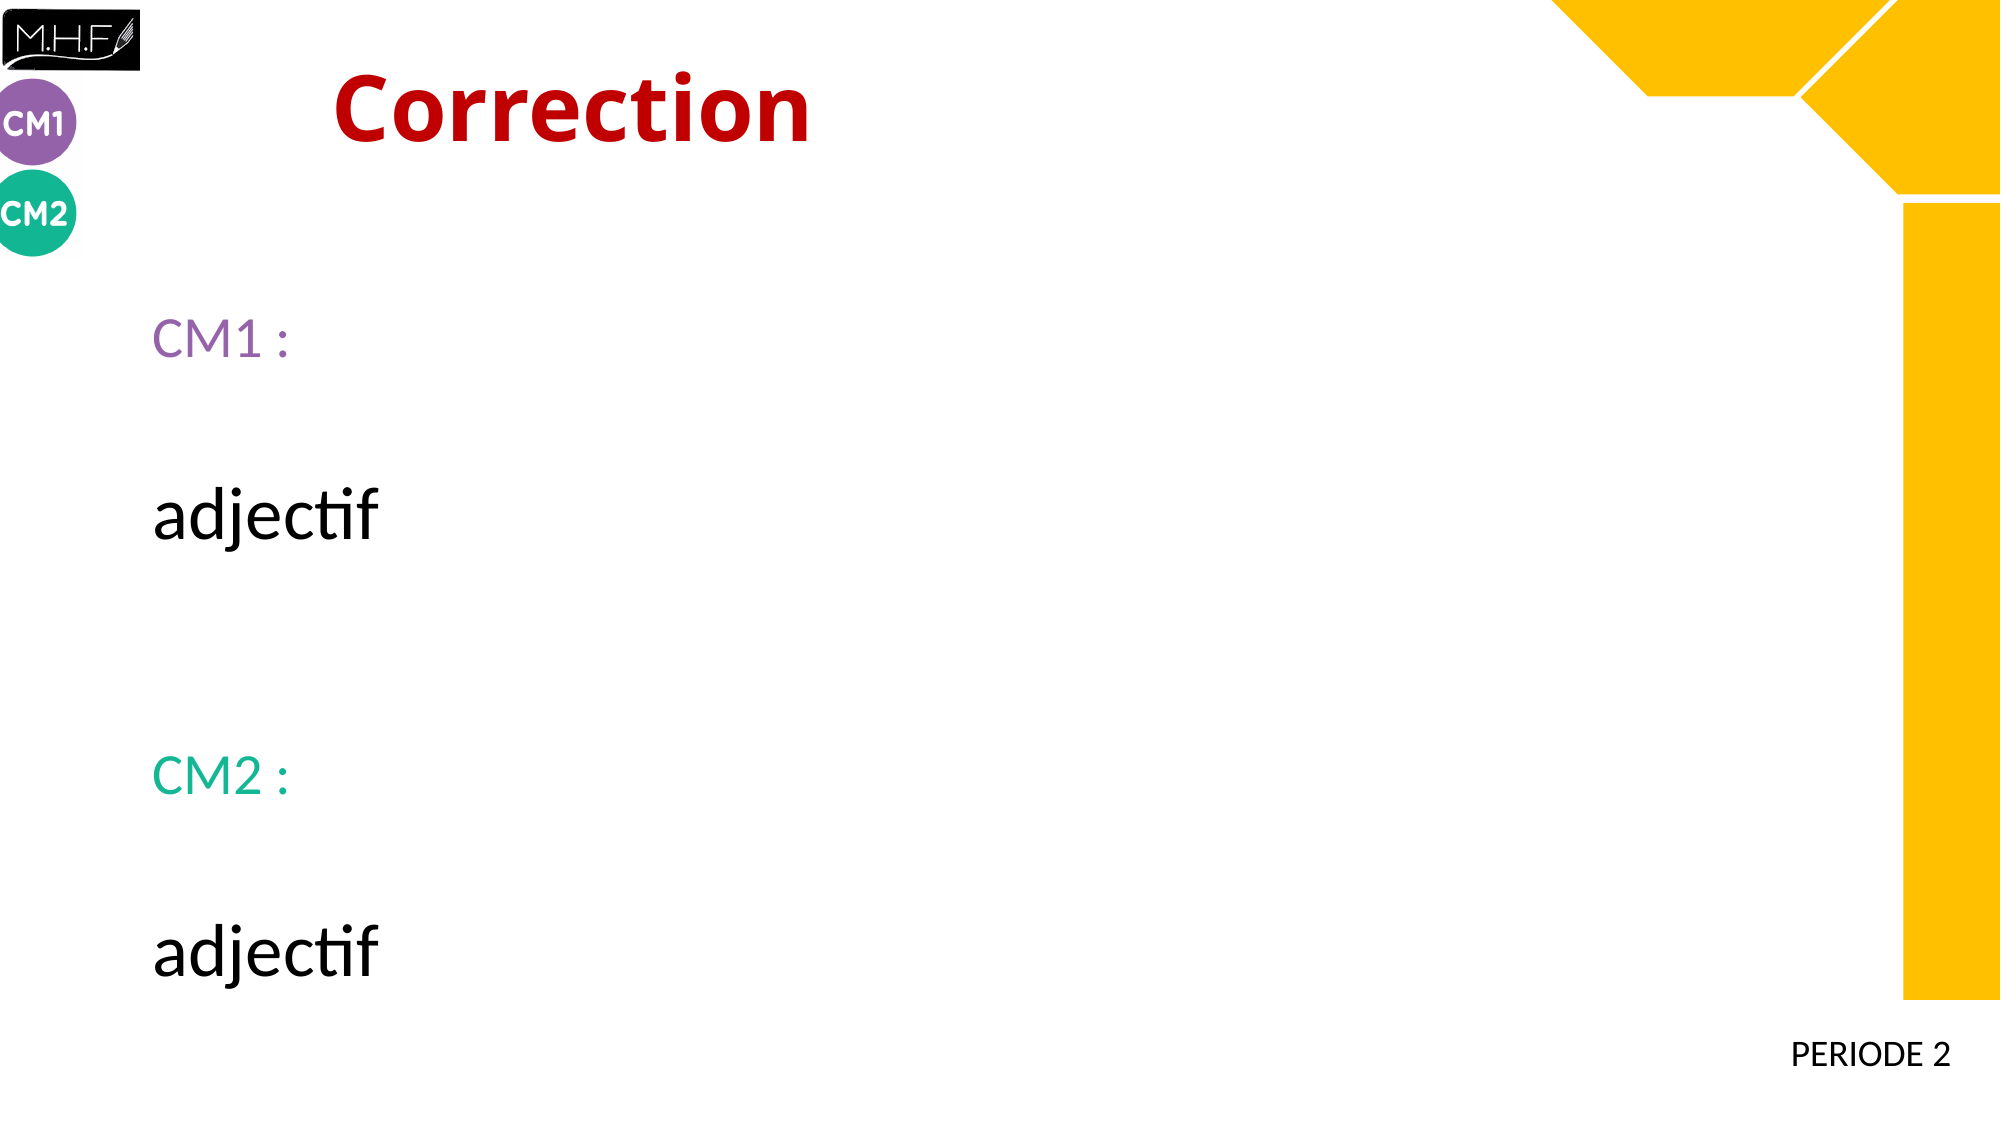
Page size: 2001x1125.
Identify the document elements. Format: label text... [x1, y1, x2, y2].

text_box PERIODE 2 [1362, 1021, 1967, 1125]
title Correction [316, 3, 1863, 221]
text_box [1799, 0, 2000, 196]
list CM1 : adjectif CM2 : adjectif [137, 299, 1863, 1037]
picture [0, 7, 140, 259]
text_box [1549, 0, 1892, 98]
text_box [1902, 202, 2000, 1001]
